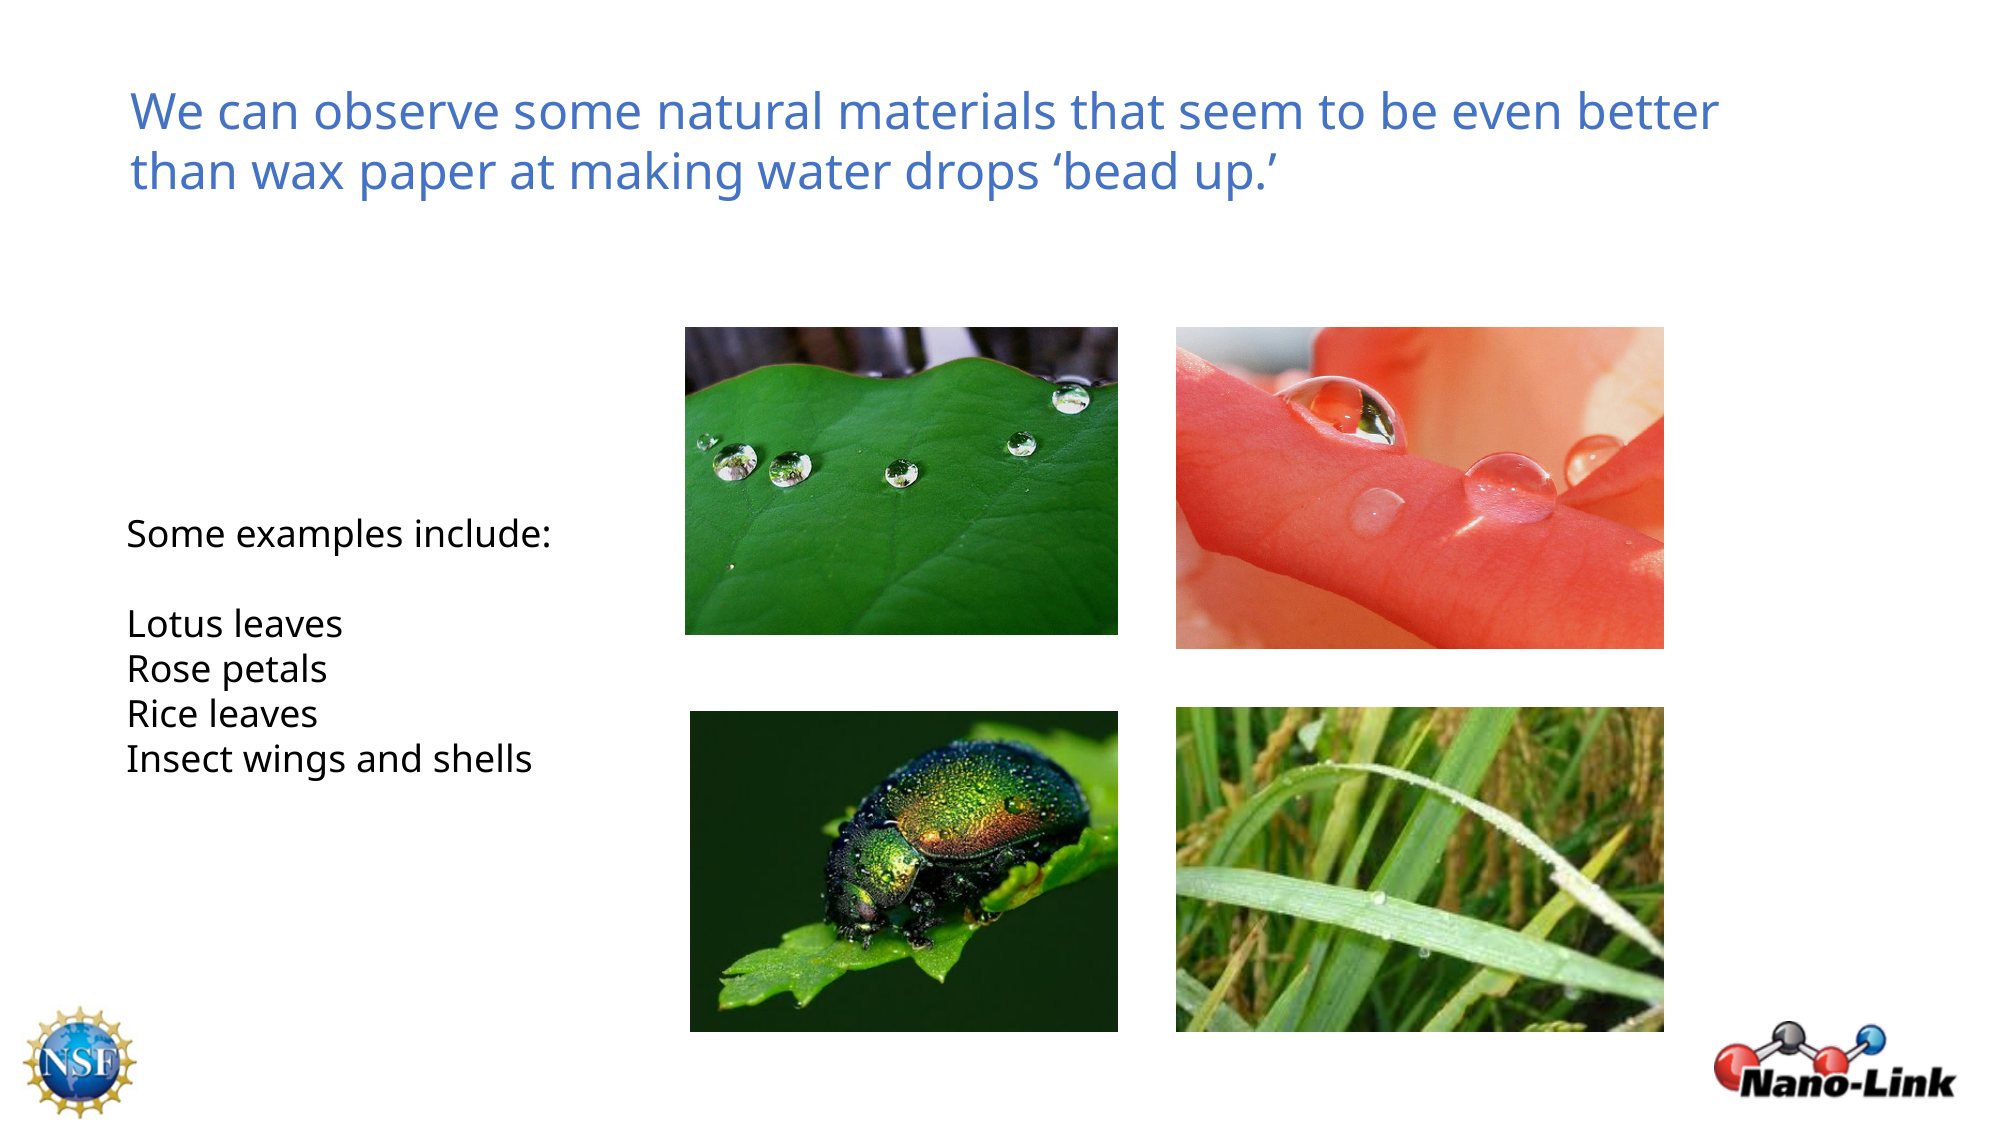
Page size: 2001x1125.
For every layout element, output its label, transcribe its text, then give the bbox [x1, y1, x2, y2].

text_box Some examples include: Lotus leaves Rose petals Rice leaves Insect wings and shells [111, 502, 567, 818]
picture [1176, 707, 1664, 1032]
picture [690, 711, 1118, 1032]
picture [685, 327, 1118, 635]
picture [1176, 327, 1664, 649]
text_box We can observe some natural materials that seem to be even better than wax paper at making water drops ‘bead up.’ [116, 72, 1857, 207]
picture [21, 1004, 138, 1120]
picture [1714, 1021, 1963, 1103]
